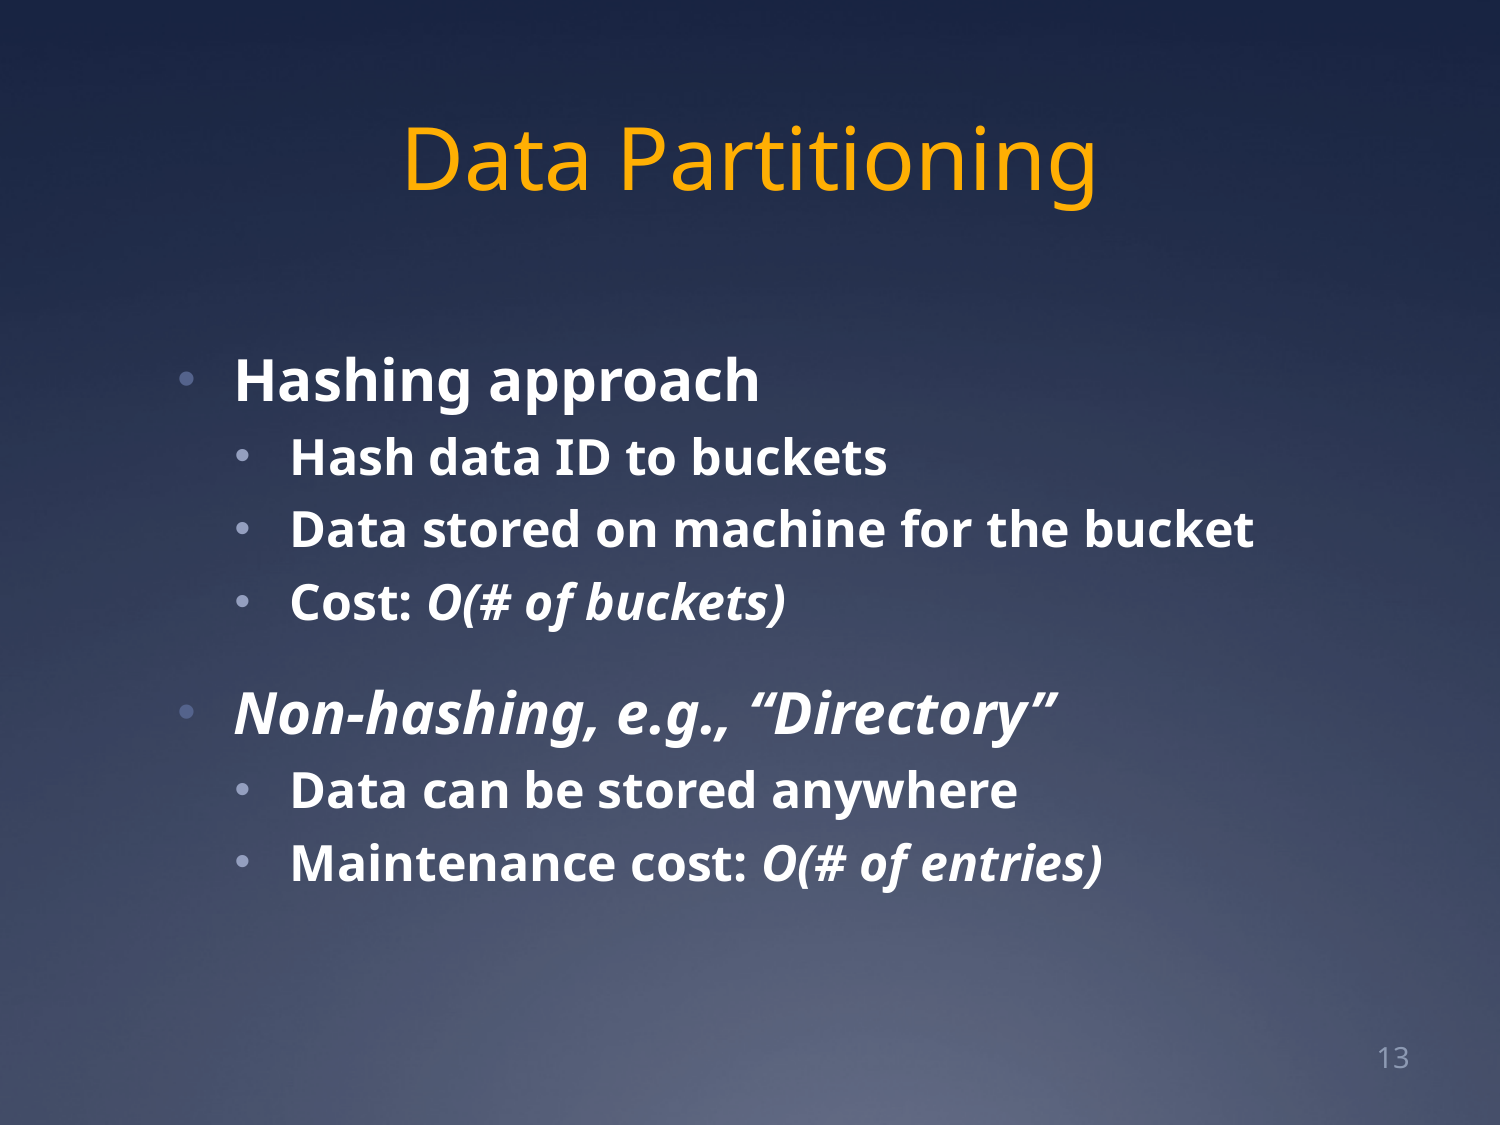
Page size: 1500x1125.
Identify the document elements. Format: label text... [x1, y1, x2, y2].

title Data Partitioning [100, 95, 1400, 225]
list Hashing approach Hash data ID to buckets Data stored on machine for the bucket Cost: O(# of buckets) Non-hashing, e.g., “Directory” Data can be stored anywhere Maintenance cost: O(# of entries) [162, 335, 1362, 1005]
slide_number 13 [1325, 1029, 1425, 1090]
